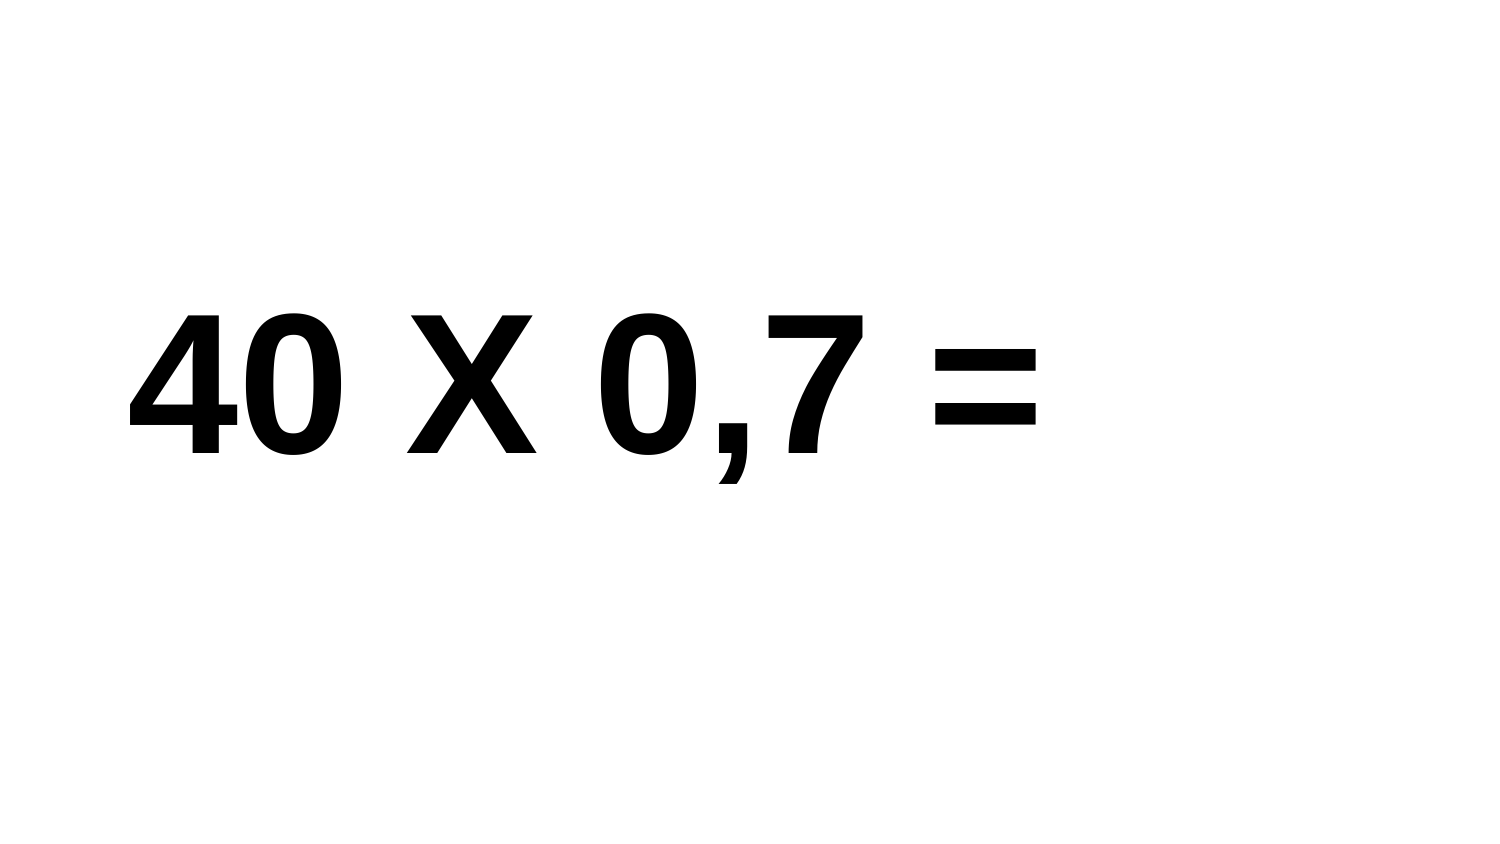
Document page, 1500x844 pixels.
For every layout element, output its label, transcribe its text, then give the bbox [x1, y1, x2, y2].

text_box 40 X 0,7 = [112, 318, 1388, 509]
